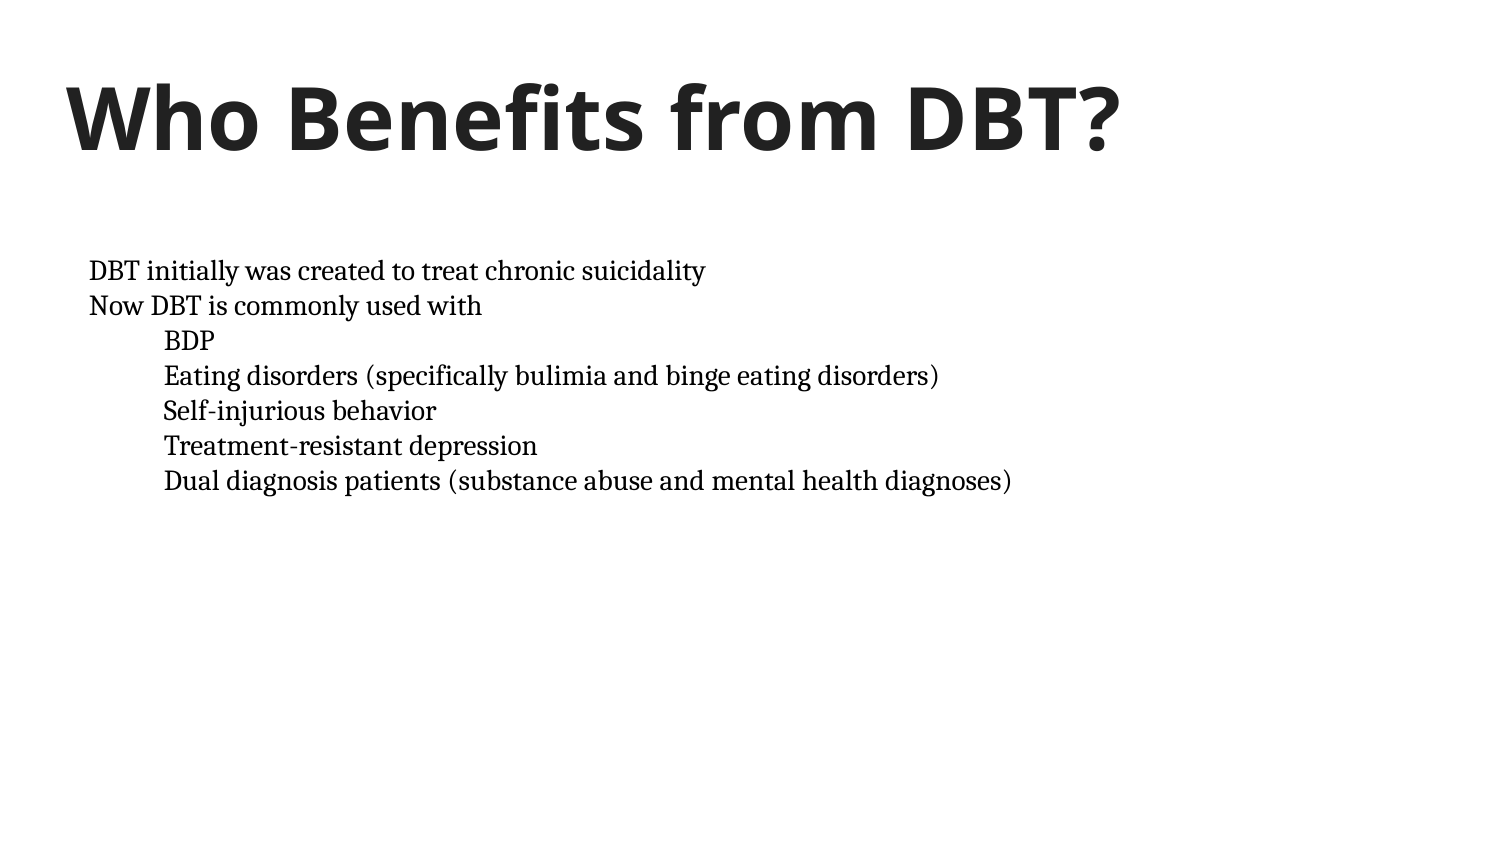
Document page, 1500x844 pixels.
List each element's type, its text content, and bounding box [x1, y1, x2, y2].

list DBT initially was created to treat chronic suicidality Now DBT is commonly used with BDP Eating disorders (specifically bulimia and binge eating disorders) Self-injurious behavior Treatment-resistant depression Dual diagnosis patients (substance abuse and mental health diagnoses) [51, 201, 1449, 750]
title Who Benefits from DBT? [51, 48, 1449, 180]
